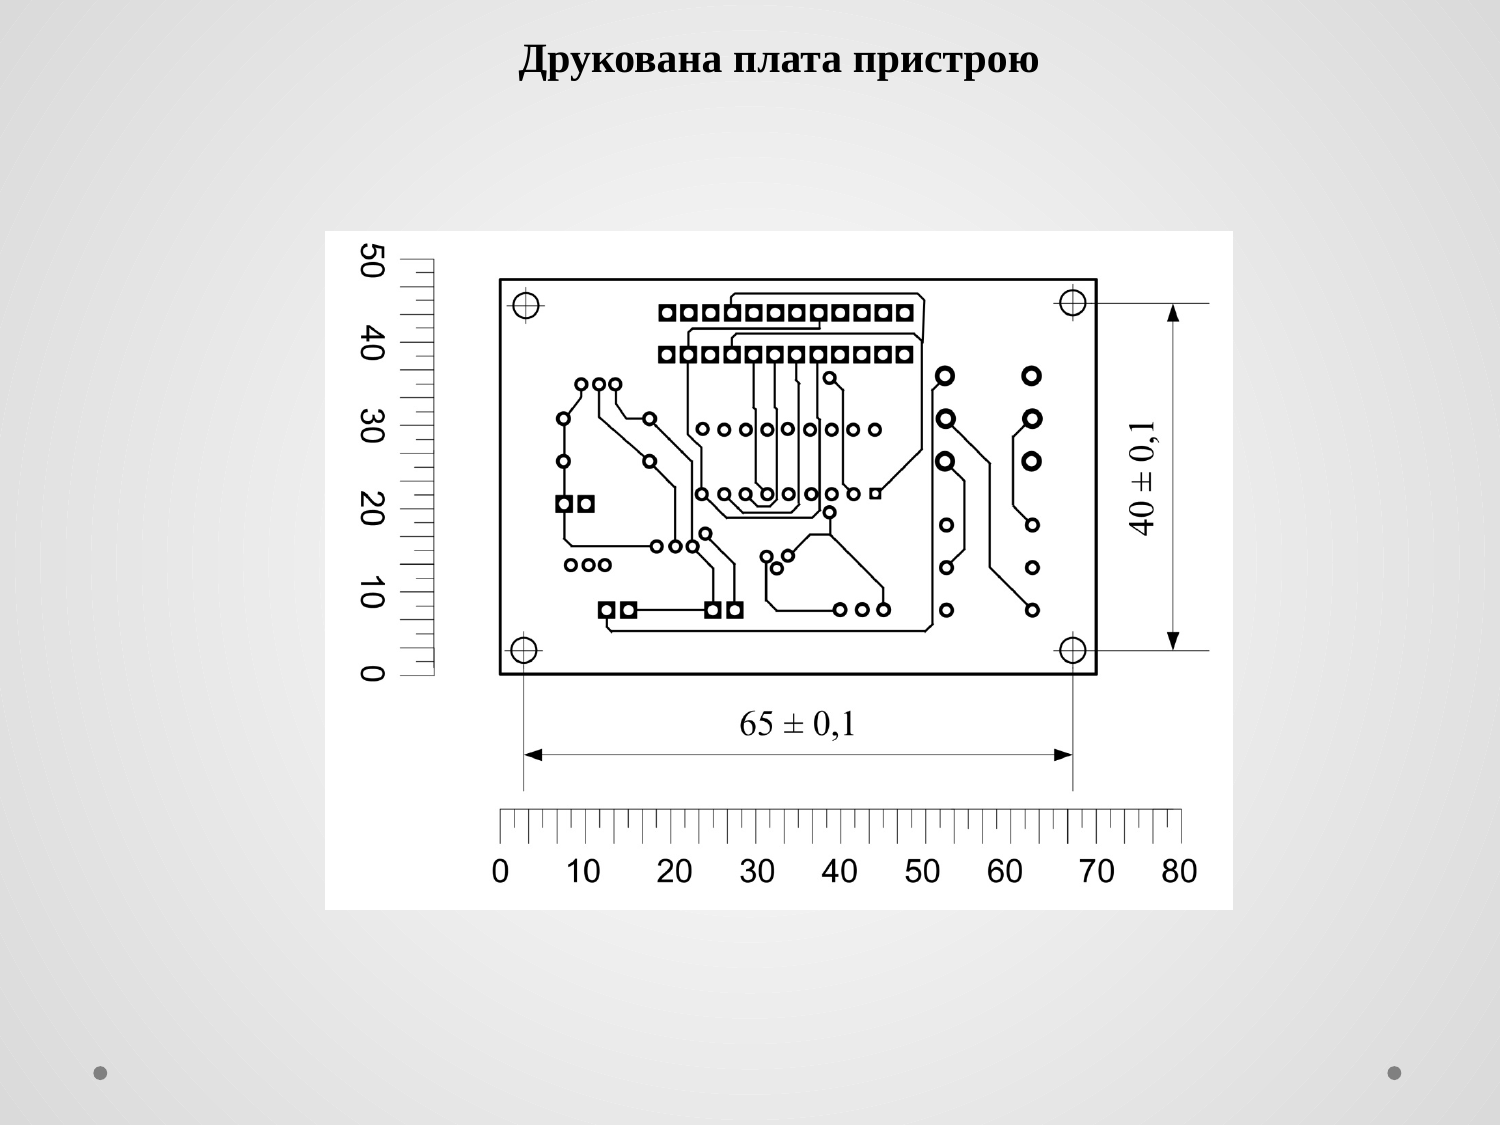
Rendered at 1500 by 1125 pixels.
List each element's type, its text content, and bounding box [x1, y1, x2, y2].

picture [324, 231, 1233, 910]
text_box Друкована плата пристрою [187, 23, 1371, 89]
